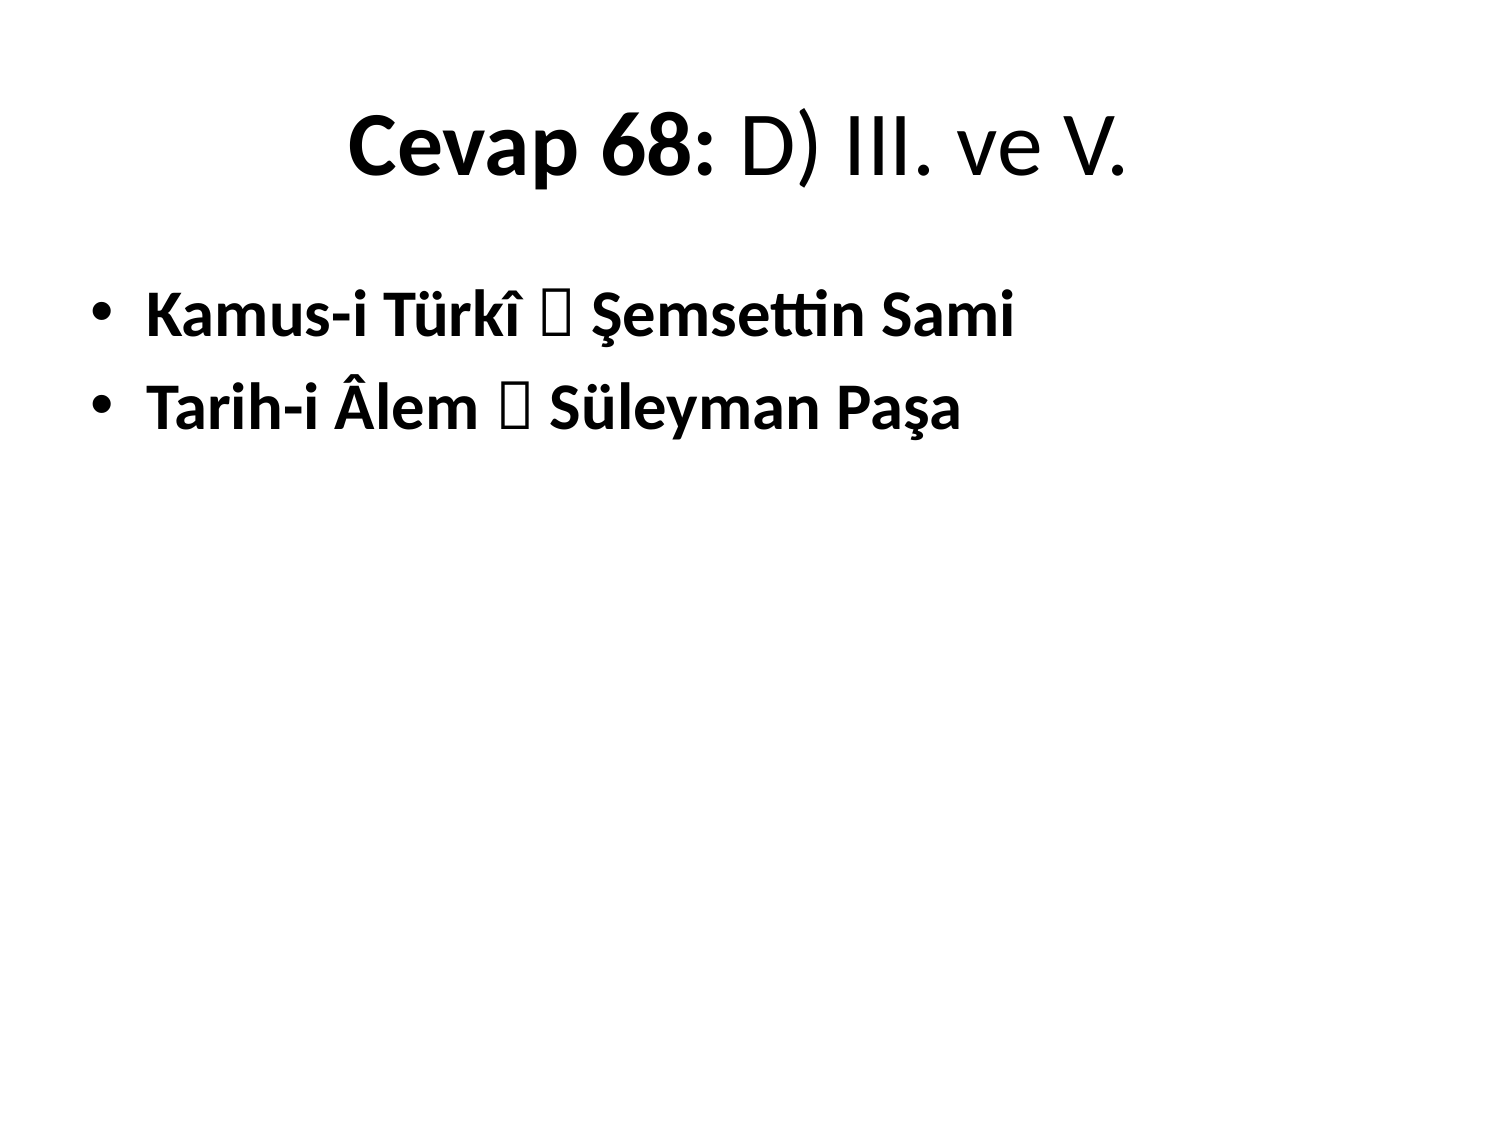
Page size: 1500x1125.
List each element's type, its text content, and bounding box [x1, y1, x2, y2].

title Cevap 68: D) III. ve V. [75, 45, 1425, 233]
list Kamus-i Türkî  Şemsettin Sami Tarih-i Âlem  Süleyman Paşa [75, 262, 1425, 1005]
